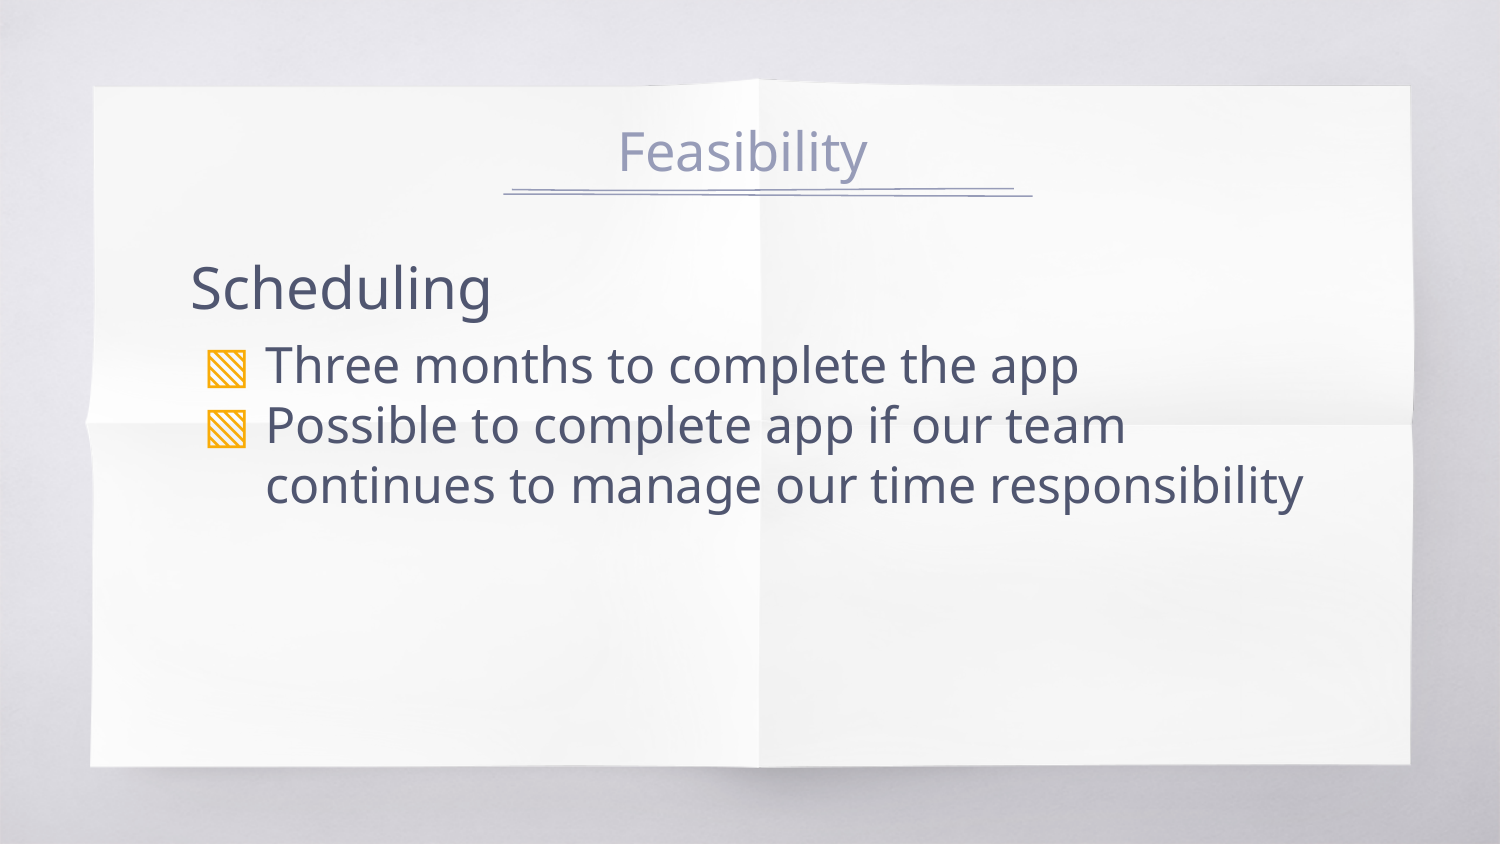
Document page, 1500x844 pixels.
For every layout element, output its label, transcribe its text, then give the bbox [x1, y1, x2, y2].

picture [0, 0, 1500, 844]
title Feasibility [168, 84, 1332, 197]
list Scheduling Three months to complete the app Possible to complete app if our team continues to manage our time responsibility [175, 236, 1334, 739]
